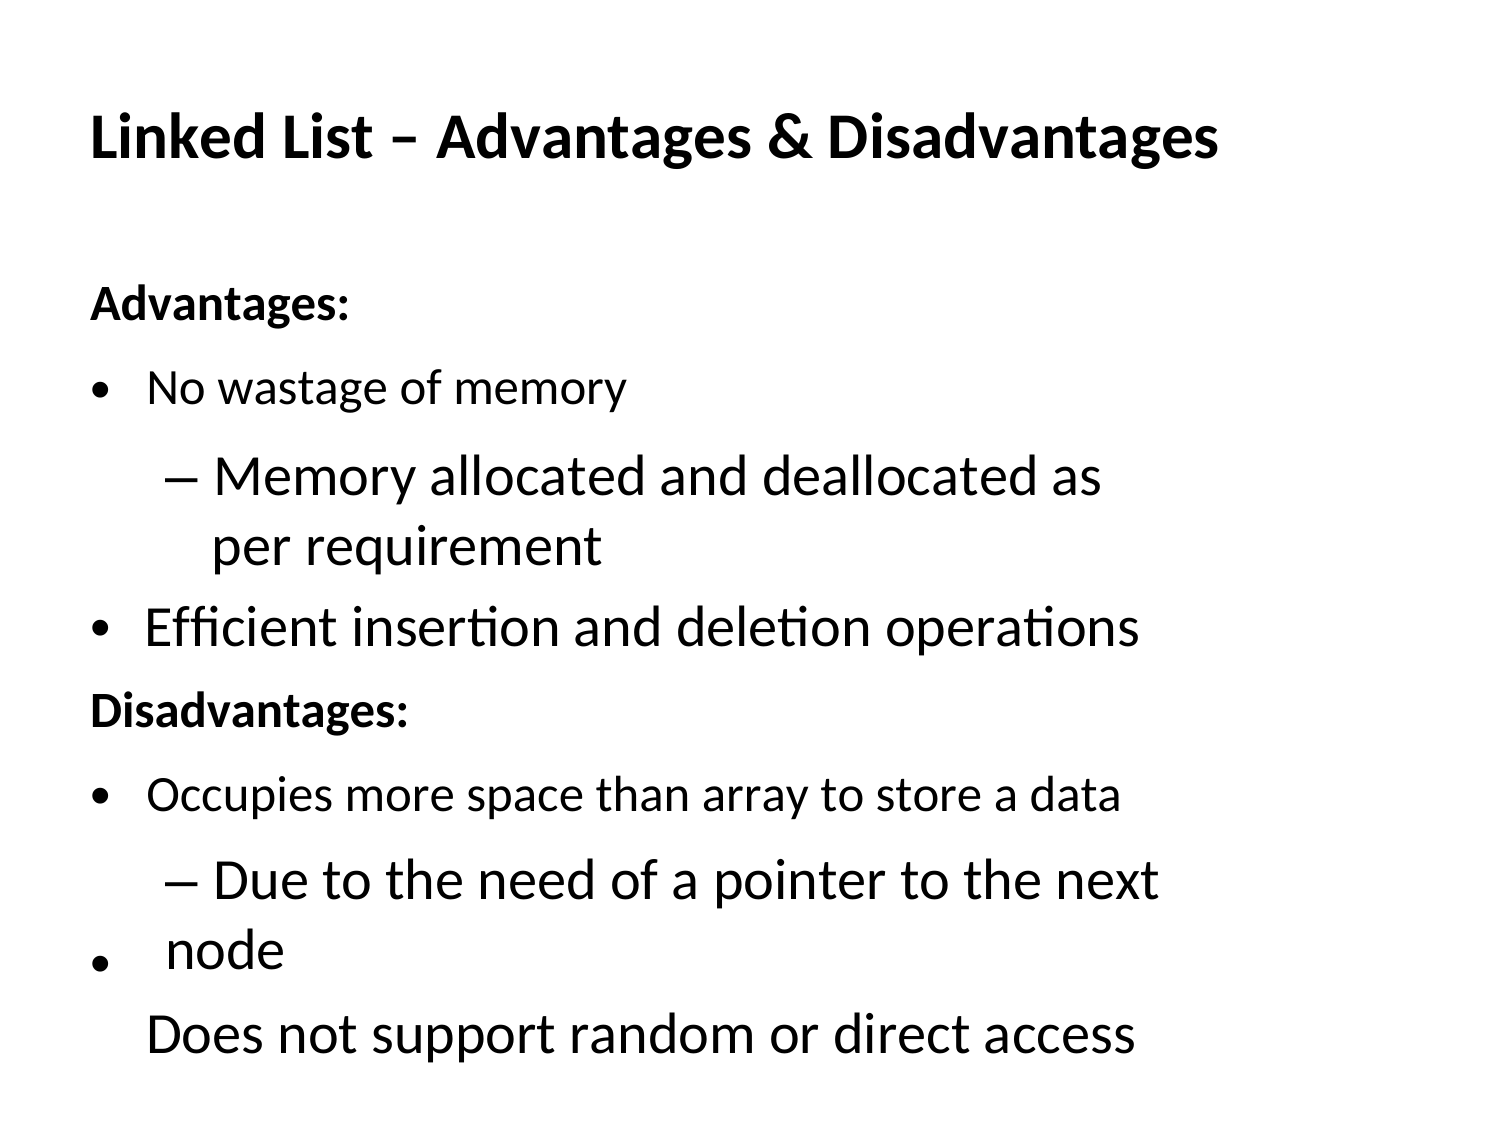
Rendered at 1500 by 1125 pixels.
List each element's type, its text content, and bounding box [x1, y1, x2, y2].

text_box Linked List – Advantages & Disadvantages [87, 105, 1398, 185]
text_box • [87, 359, 122, 422]
text_box Occupies more space than array to store a data – Due to the need of a pointer to the next node Does not support random or direct access [144, 768, 1304, 1000]
text_box Advantages: [87, 278, 398, 342]
text_box • [87, 933, 122, 996]
text_box • [87, 765, 122, 828]
text_box No wastage of memory – Memory allocated and deallocated as per requirement Efficient insertion and deletion operations [144, 362, 1203, 664]
text_box Disadvantages: [87, 684, 466, 748]
text_box • [87, 597, 122, 660]
